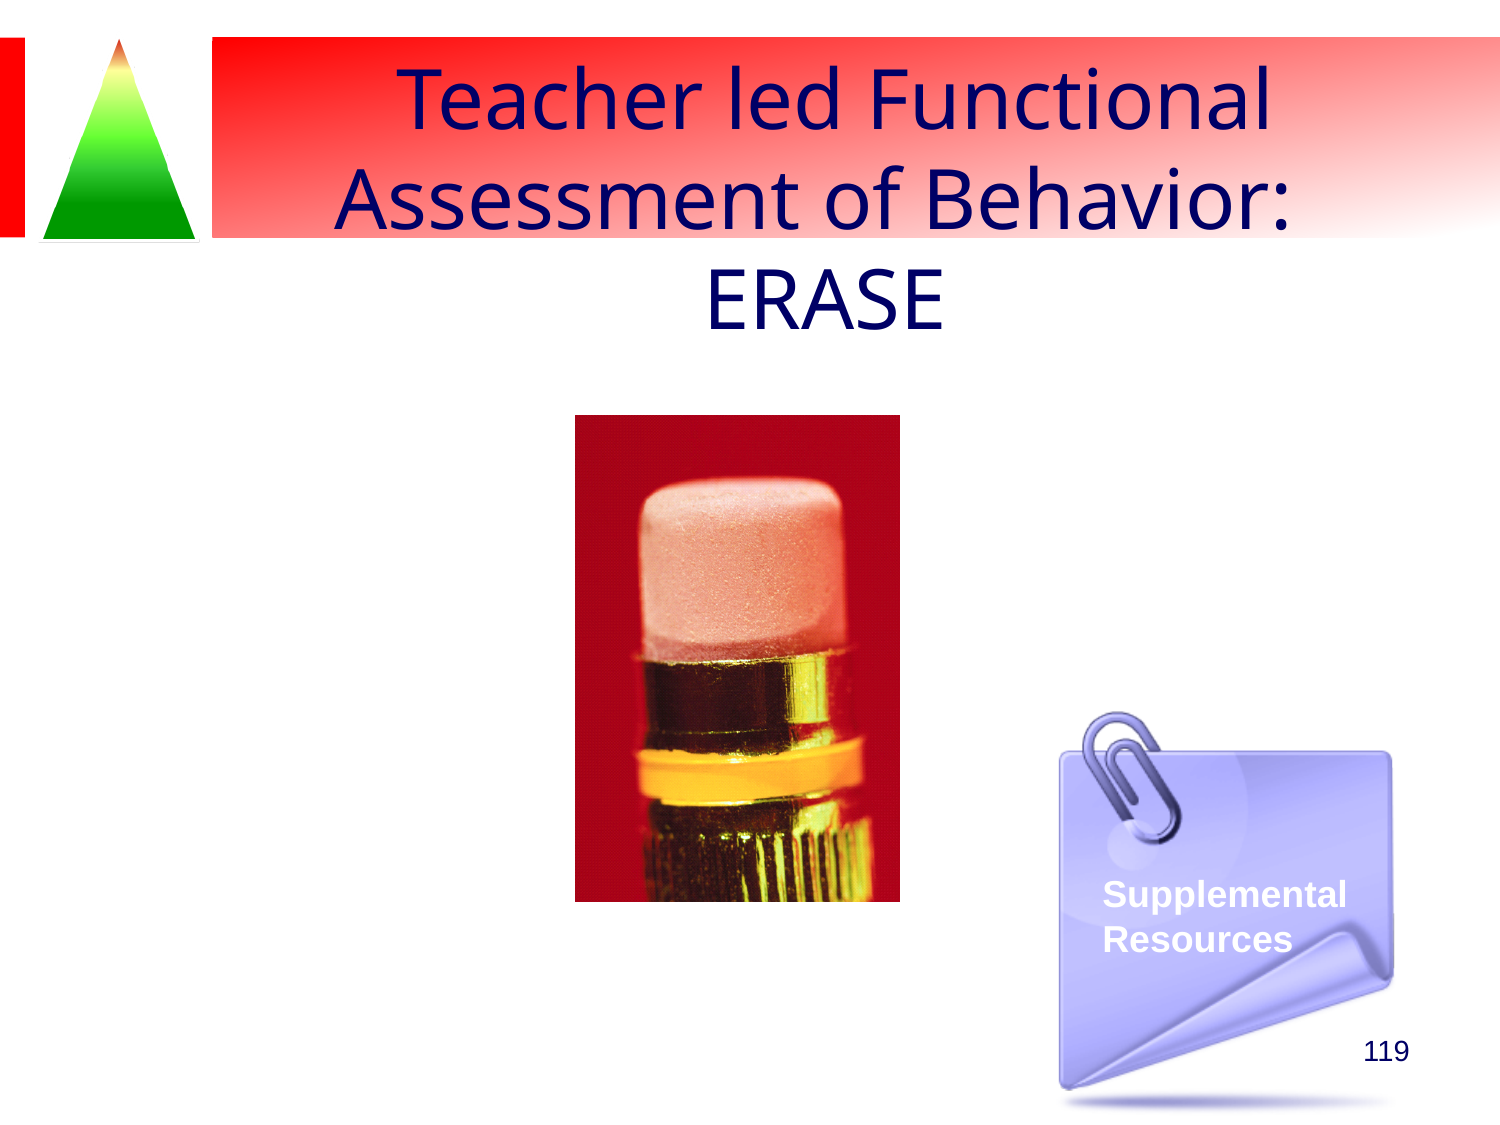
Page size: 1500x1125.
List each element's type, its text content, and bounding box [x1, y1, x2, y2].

picture [37, 30, 200, 243]
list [574, 415, 901, 902]
title Teacher led Functional Assessment of Behavior: ERASE [149, 62, 1500, 251]
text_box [987, 674, 1438, 1125]
